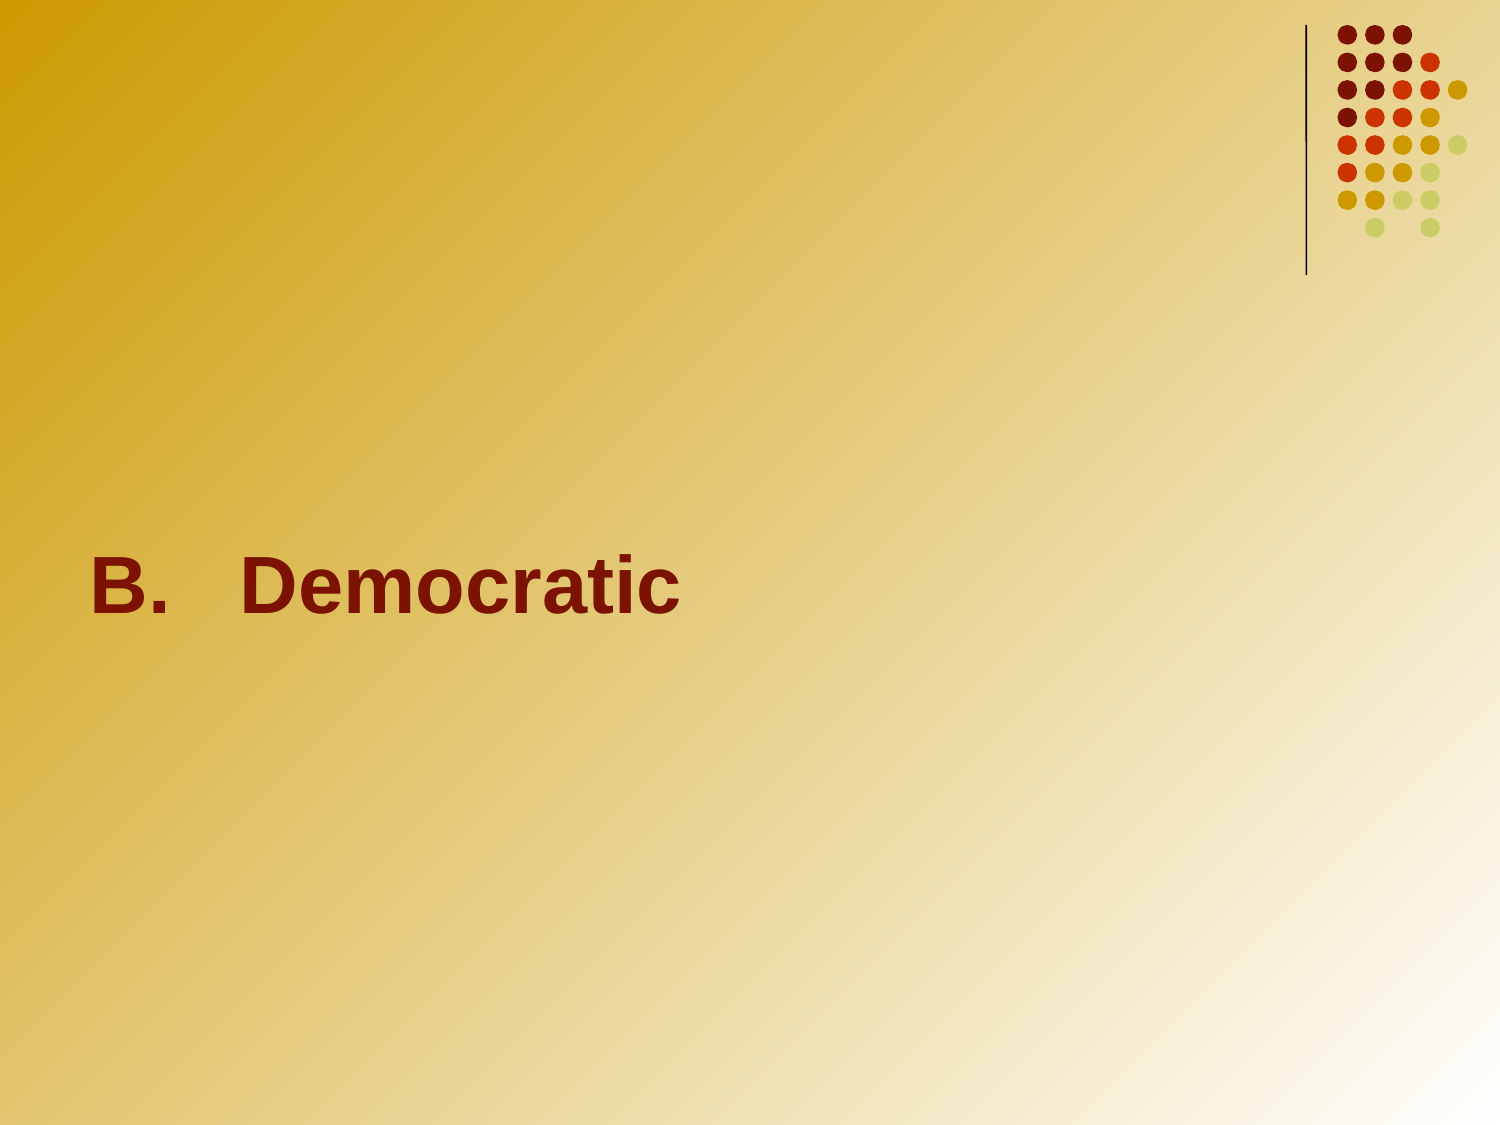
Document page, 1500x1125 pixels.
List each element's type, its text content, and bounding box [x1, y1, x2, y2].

text_box B. Democratic [74, 524, 1438, 735]
